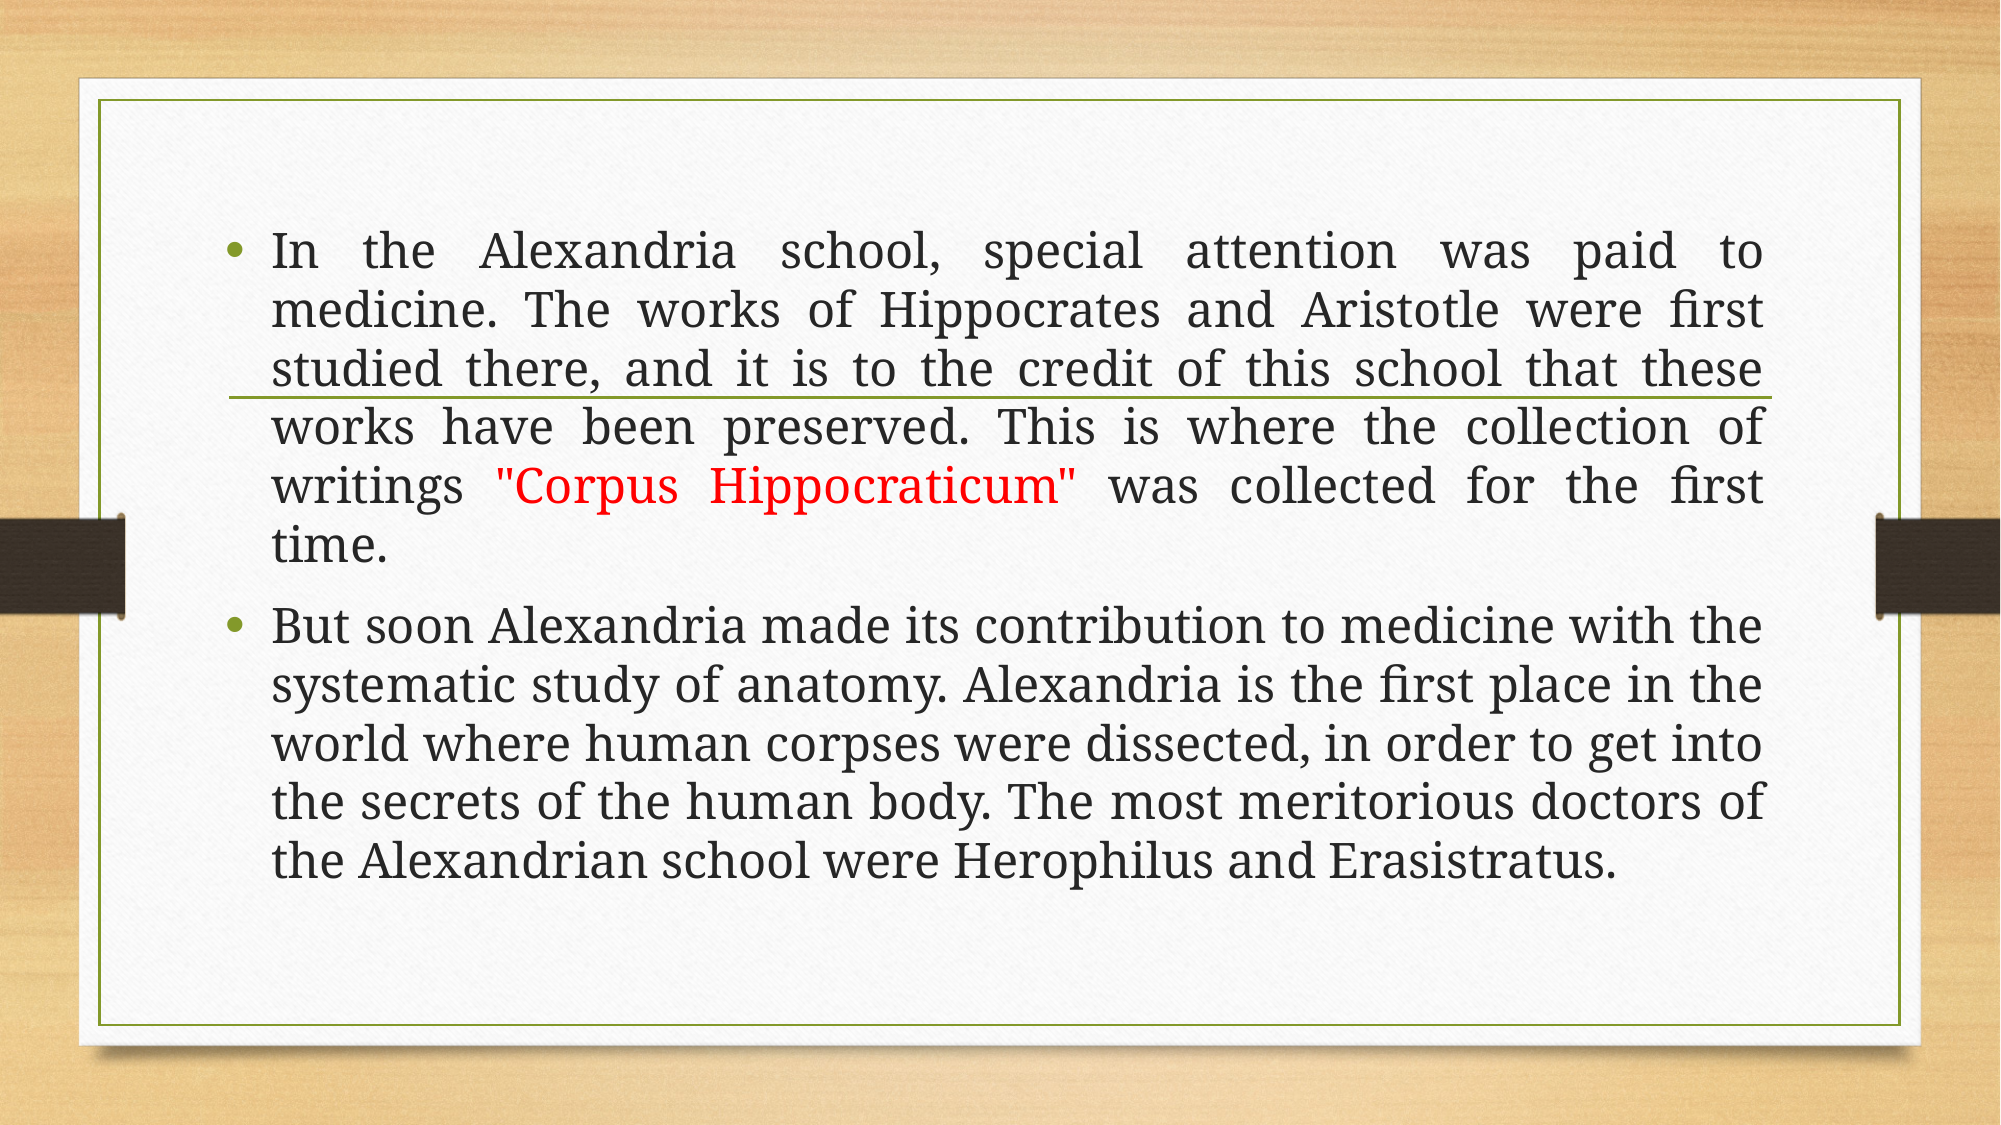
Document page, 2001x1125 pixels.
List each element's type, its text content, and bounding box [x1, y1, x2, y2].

list In the Alexandria school, special attention was paid to medicine. The works of Hippocrates and Aristotle were first studied there, and it is to the credit of this school that these works have been preserved. This is where the collection of writings "Corpus Hippocraticum" was collected for the first time. But soon Alexandria made its contribution to medicine with the systematic study of anatomy. Alexandria is the first place in the world where human corpses were dissected, in order to get into the secrets of the human body. The most meritorious doctors of the Alexandrian school were Herophilus and Erasistratus. [210, 212, 1781, 960]
picture [0, 0, 2001, 1125]
